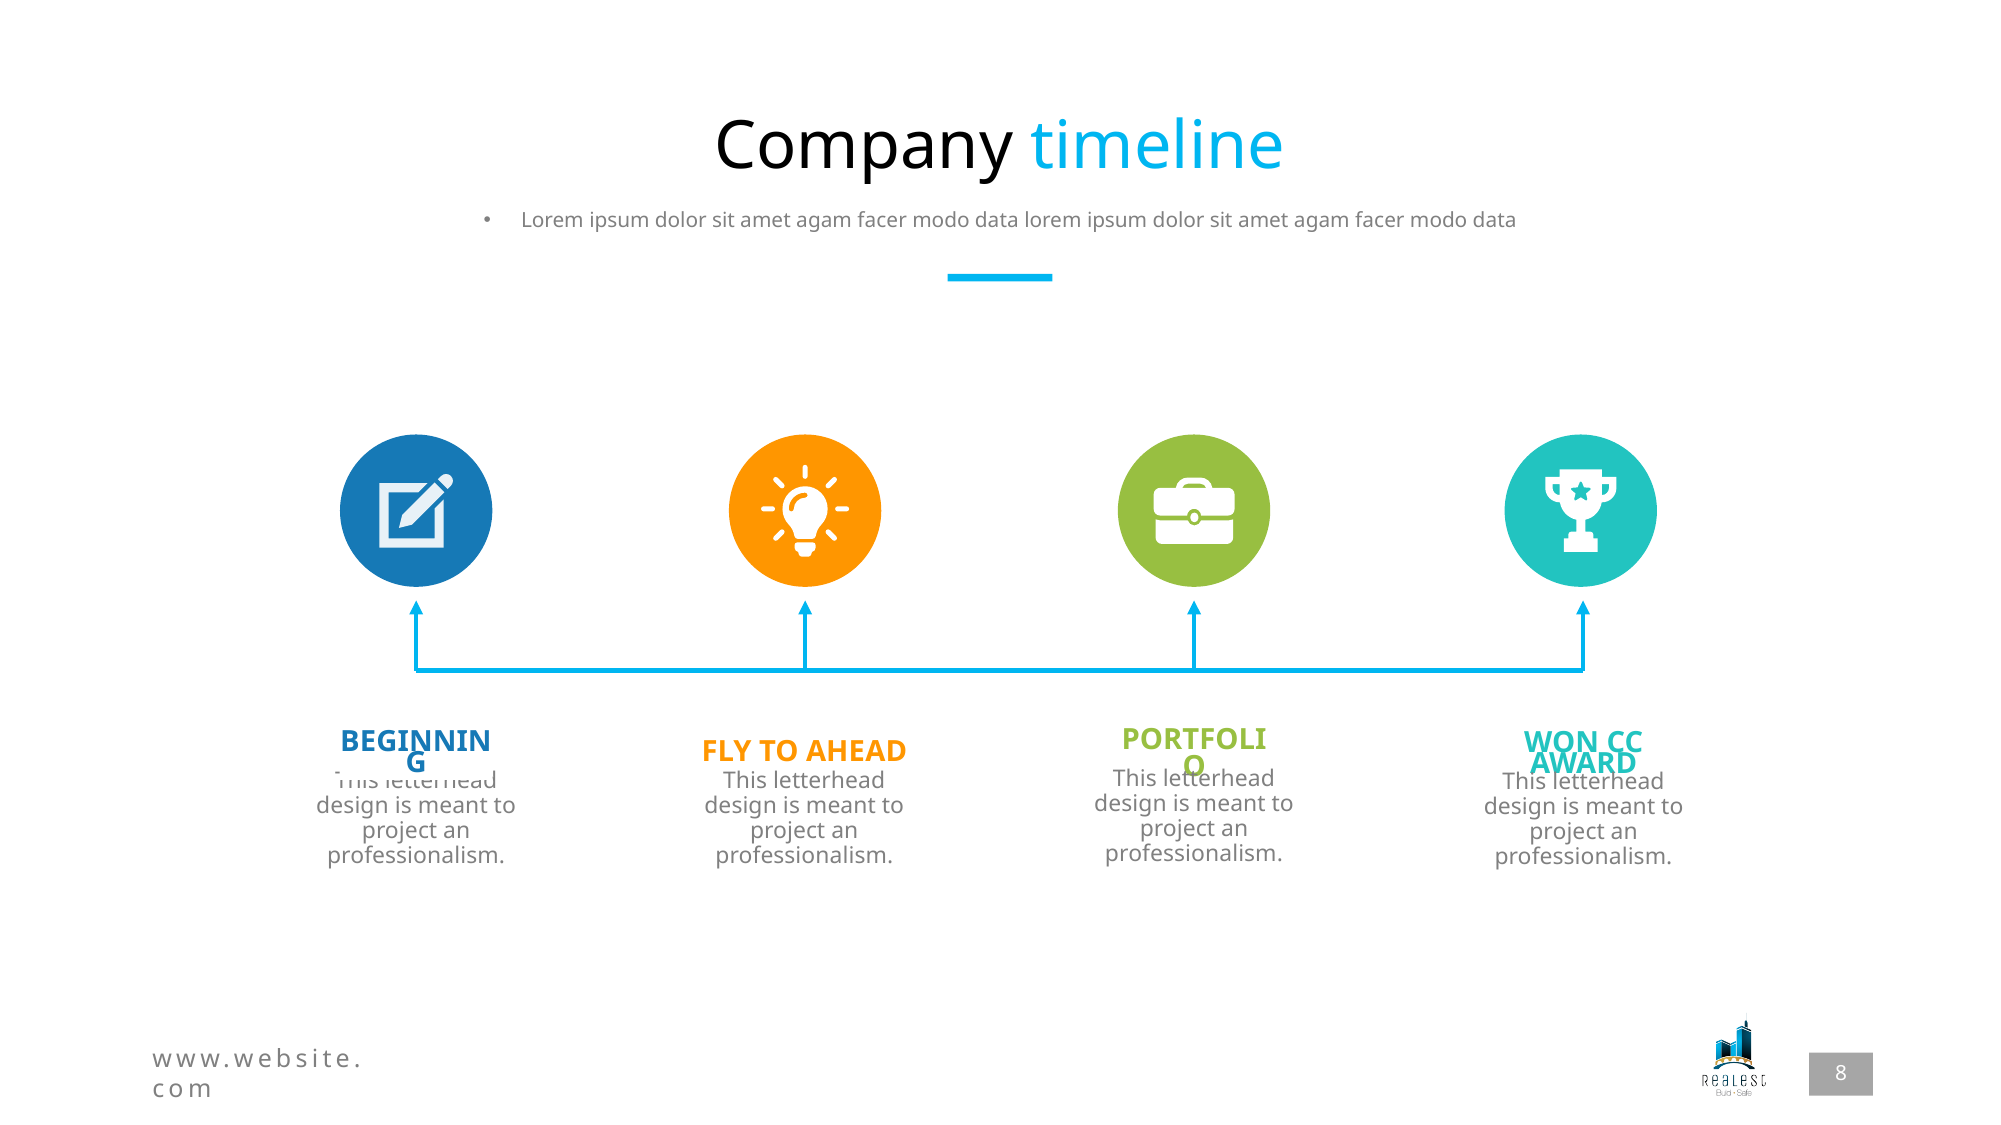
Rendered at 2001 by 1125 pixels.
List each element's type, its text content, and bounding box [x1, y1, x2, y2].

slide_number www.website.com [137, 1042, 391, 1103]
title Company timeline [137, 96, 1863, 198]
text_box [300, 434, 1699, 854]
list Lorem ipsum dolor sit amet agam facer modo data lorem ipsum dolor sit amet agam facer modo data [137, 202, 1863, 246]
slide_number 8 [1809, 1052, 1873, 1096]
text_box [947, 273, 1053, 282]
